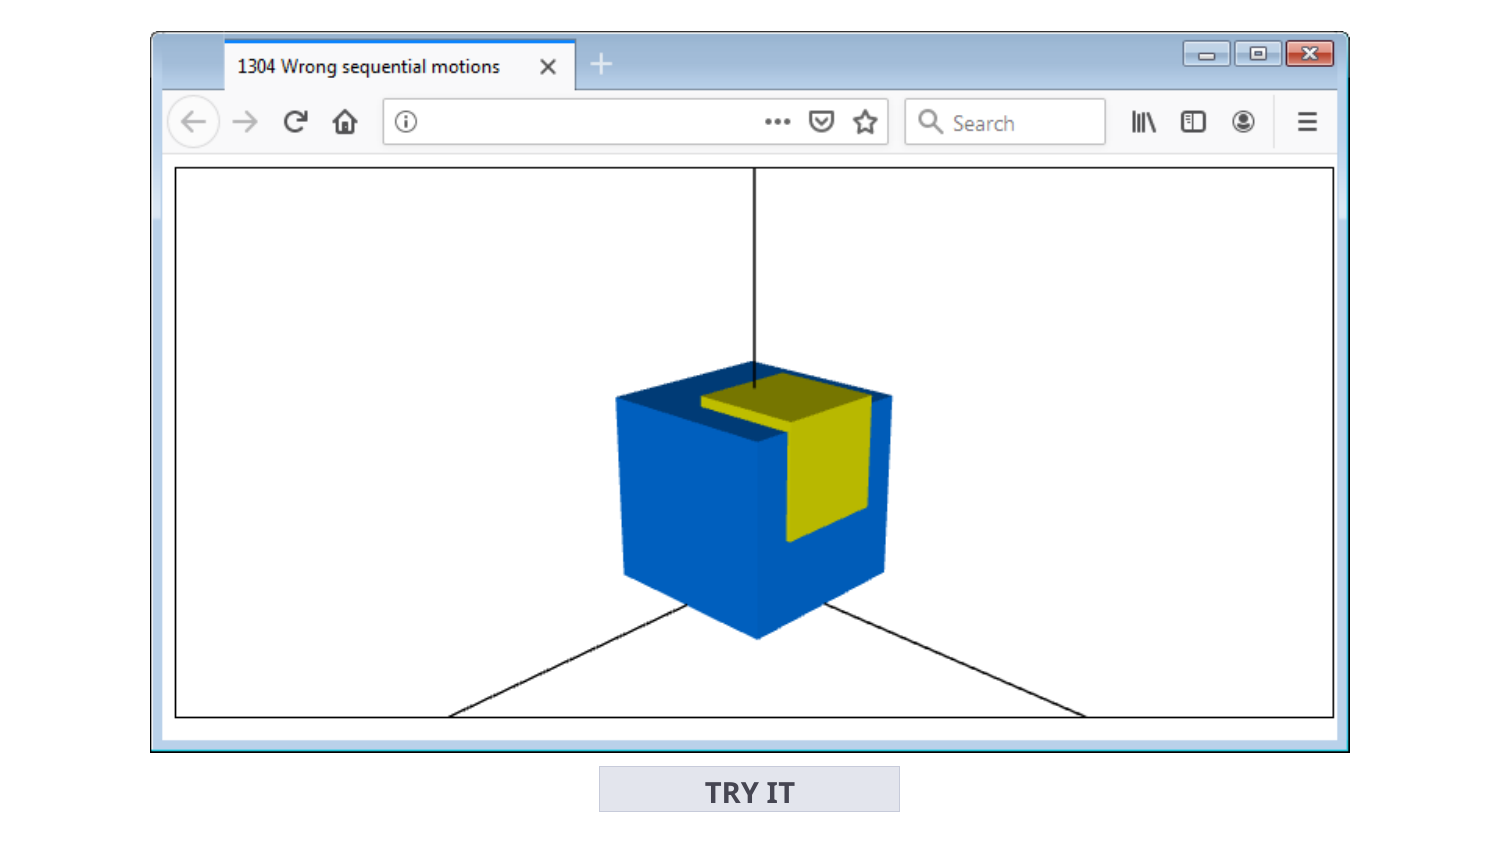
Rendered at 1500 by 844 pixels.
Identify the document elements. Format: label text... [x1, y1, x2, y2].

text_box TRY IT [599, 766, 900, 812]
picture [149, 31, 1351, 753]
